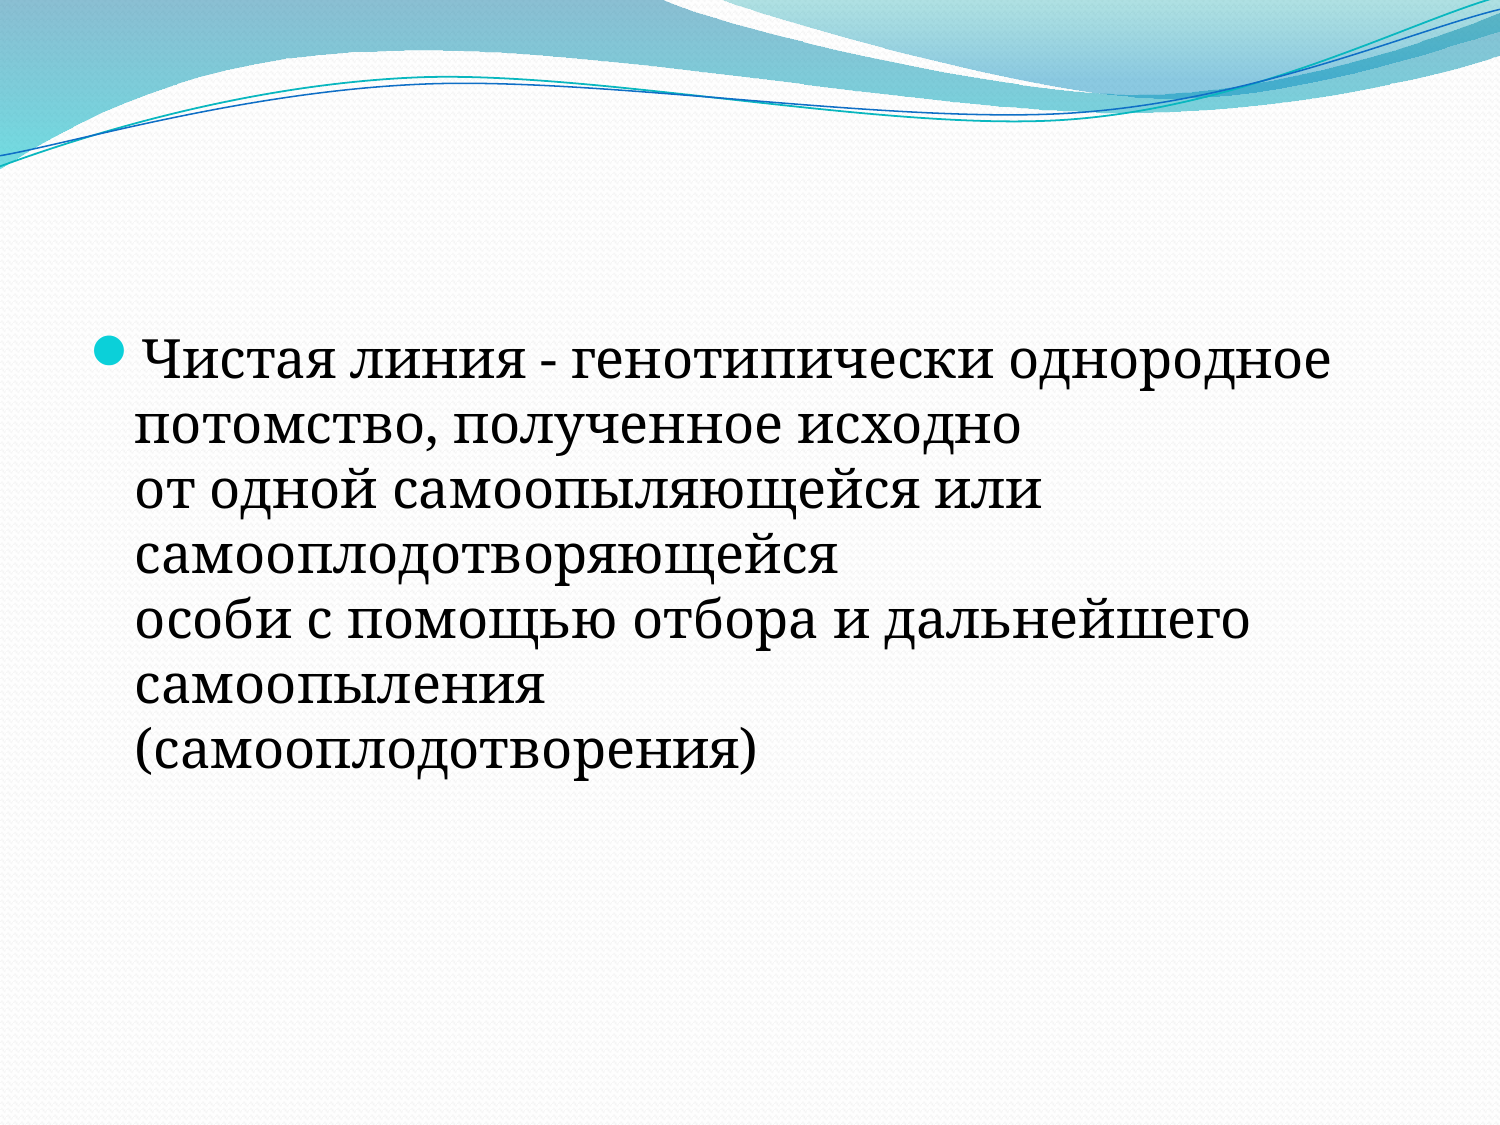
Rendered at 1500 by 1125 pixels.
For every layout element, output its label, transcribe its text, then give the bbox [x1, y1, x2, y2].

list Чистая линия - генотипически однородное потомство, полученное исходно от одной самоопыляющейся или самооплодотворяющейся особи с помощью отбора и дальнейшего самоопыления (самооплодотворения) [75, 317, 1425, 1038]
